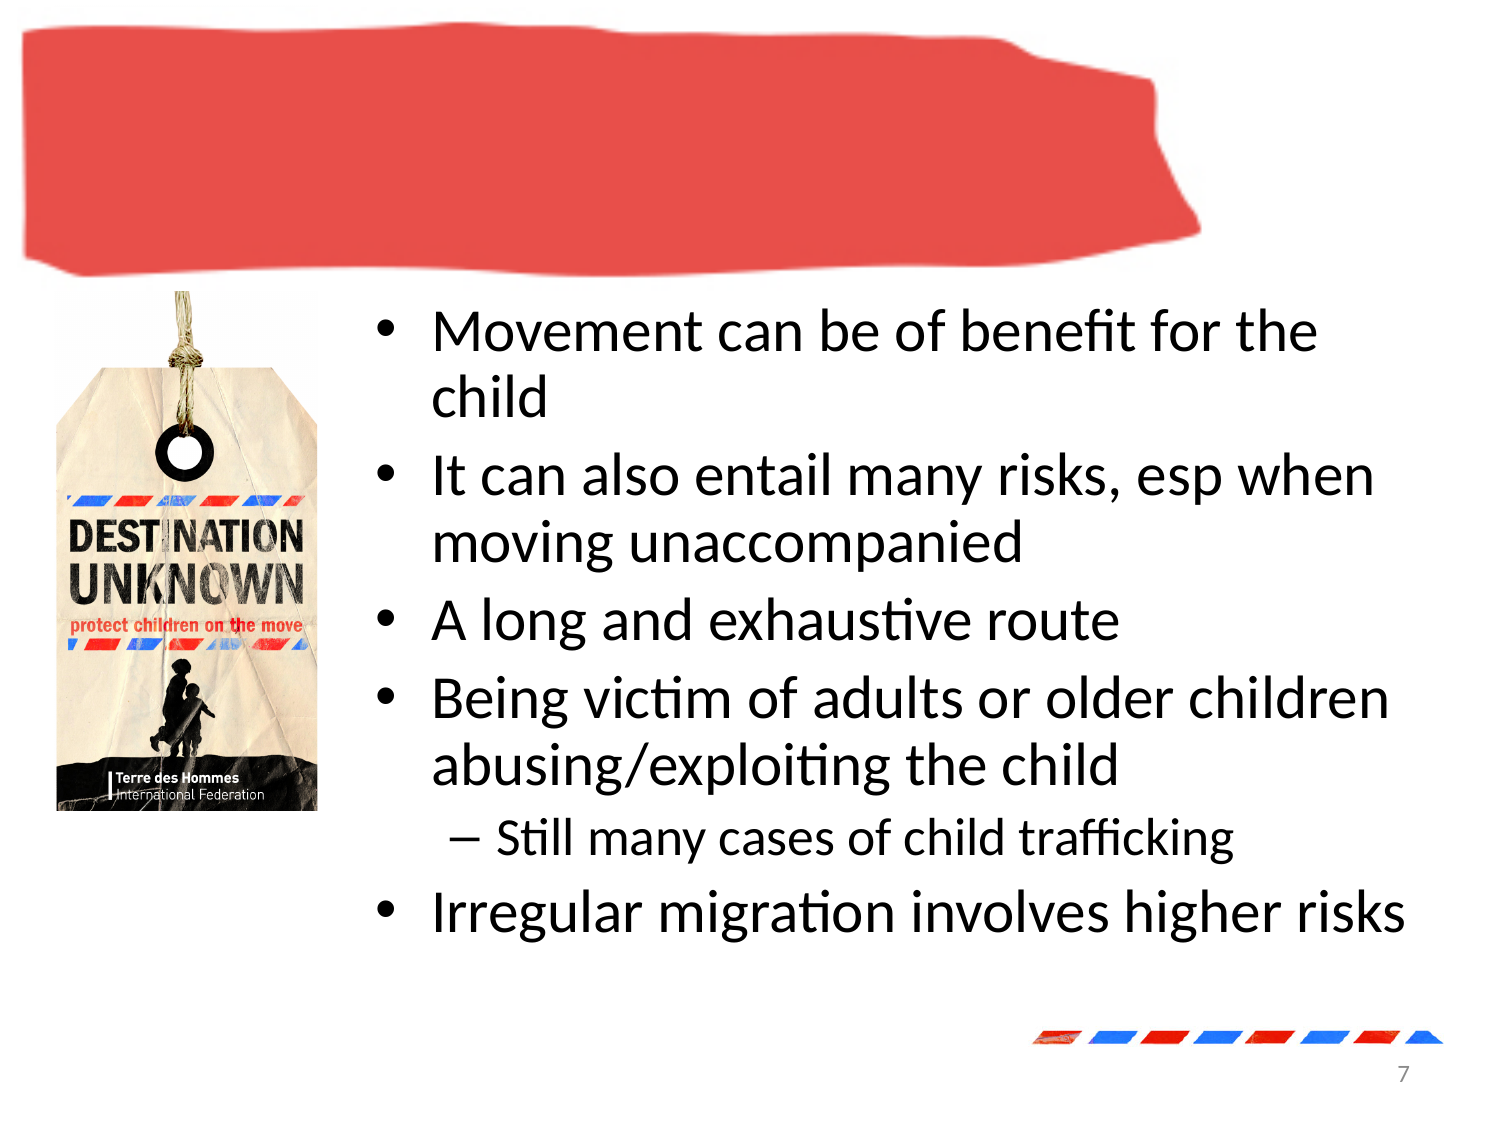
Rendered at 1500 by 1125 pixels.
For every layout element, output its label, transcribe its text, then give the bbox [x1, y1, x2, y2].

slide_number 7 [1074, 1042, 1425, 1103]
list Movement can be of benefit for the child It can also entail many risks, esp when moving unaccompanied A long and exhaustive route Being victim of adults or older children abusing/exploiting the child Still many cases of child trafficking Irregular migration involves higher risks [360, 290, 1425, 1005]
picture [1028, 1019, 1447, 1059]
picture [17, 5, 1258, 811]
